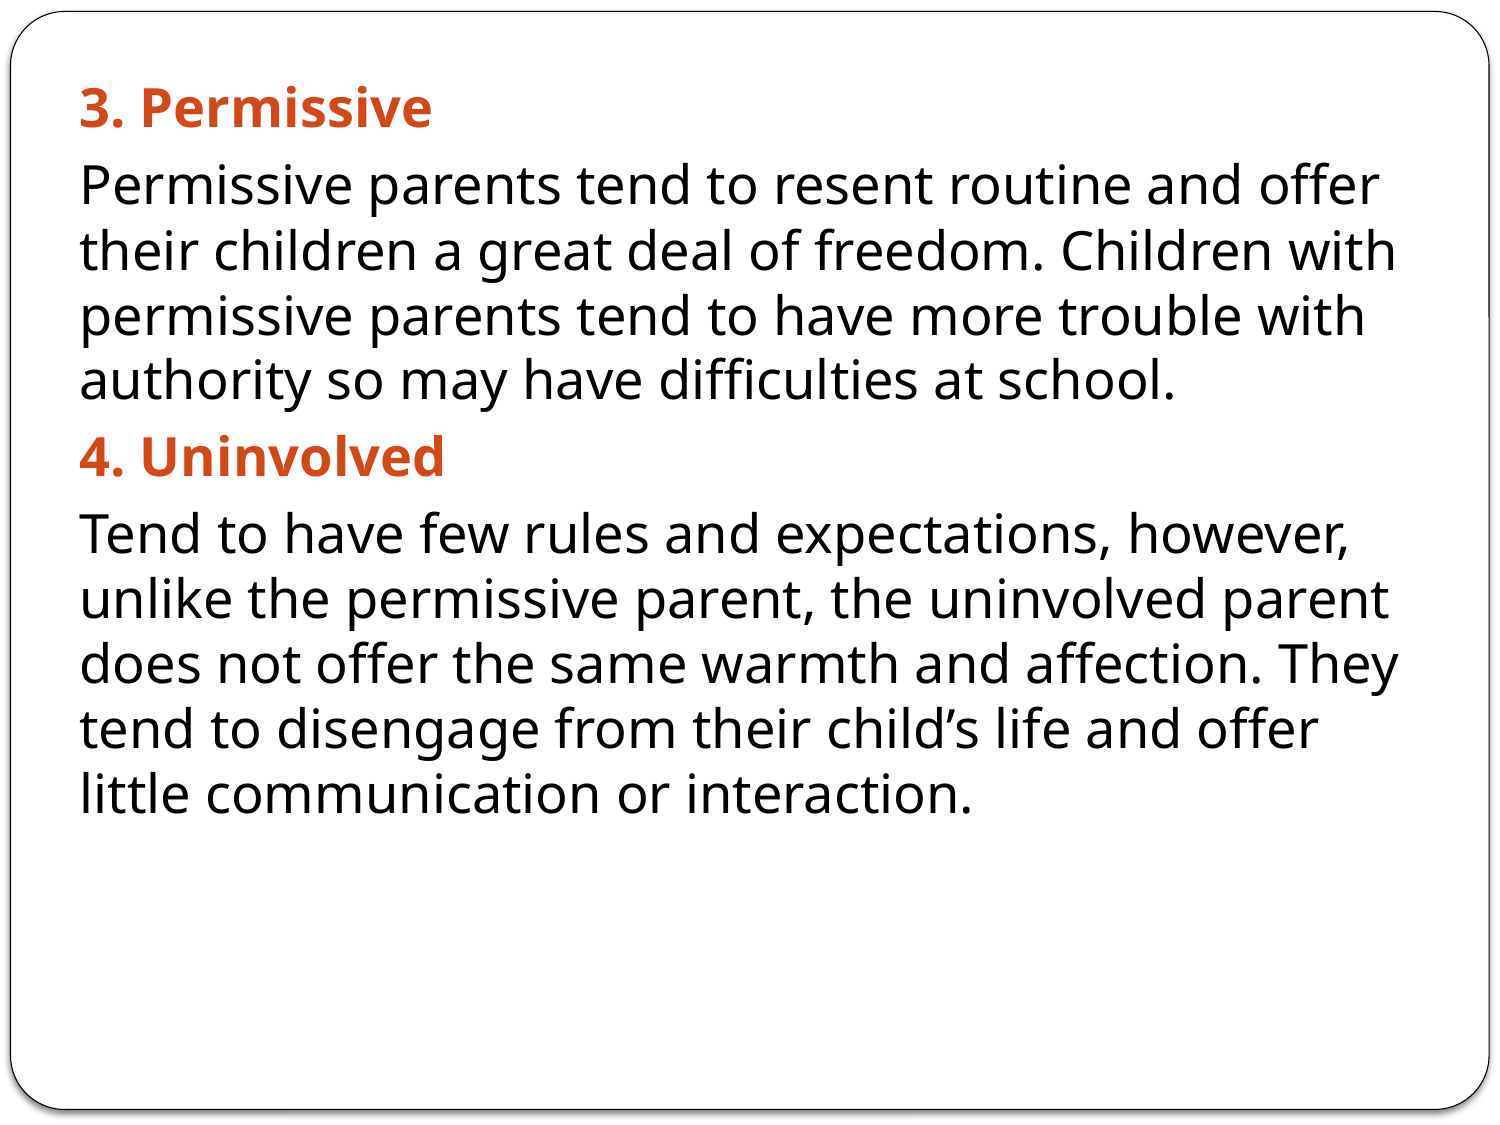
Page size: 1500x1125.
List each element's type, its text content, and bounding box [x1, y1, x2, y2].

list 3. Permissive Permissive parents tend to resent routine and offer their children a great deal of freedom. Children with permissive parents tend to have more trouble with authority so may have difficulties at school. 4. Uninvolved Tend to have few rules and expectations, however, unlike the permissive parent, the uninvolved parent does not offer the same warmth and affection. They tend to disengage from their child’s life and offer little communication or interaction. [64, 66, 1425, 1059]
